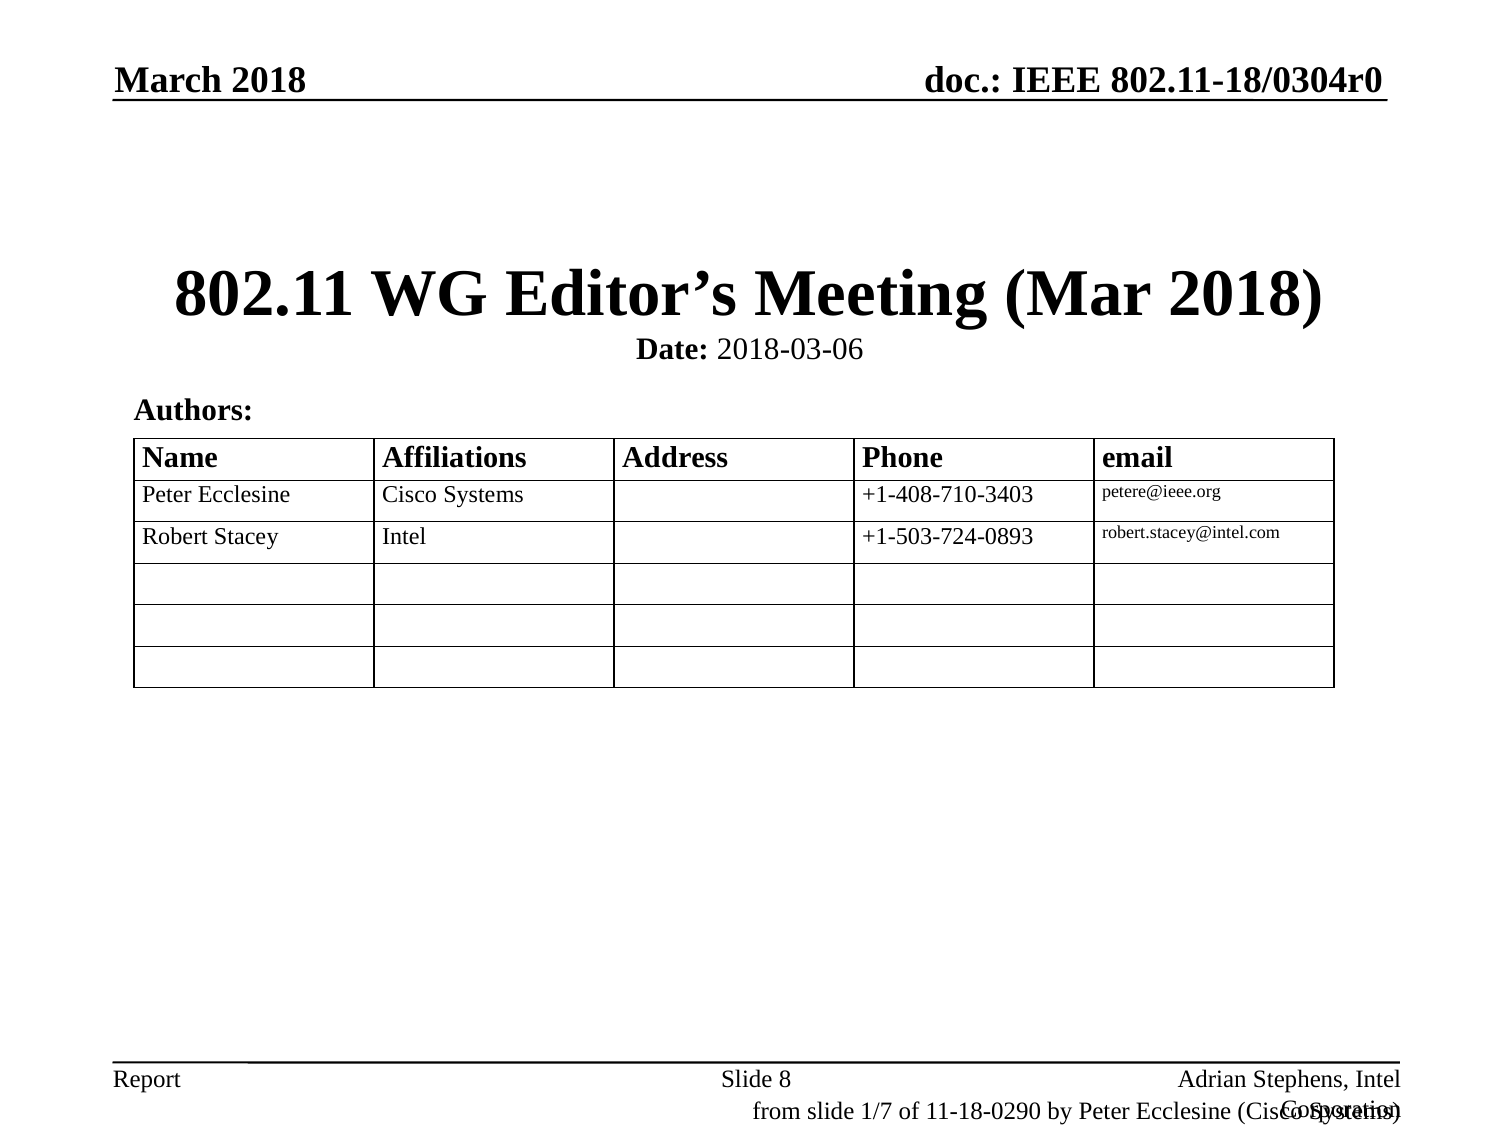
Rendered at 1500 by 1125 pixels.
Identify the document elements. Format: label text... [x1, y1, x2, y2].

title 802.11 WG Editor’s Meeting (Mar 2018) [112, 198, 1388, 380]
text_box Authors: [122, 383, 301, 431]
slide_number Slide 8 [711, 1061, 801, 1093]
text_box from slide 1/7 of 11-18-0290 by Peter Ecclesine (Cisco Systems) [343, 1087, 1417, 1125]
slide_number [114, 54, 374, 101]
footer Adrian Stephens, Intel Corporation [1074, 1061, 1402, 1087]
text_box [122, 437, 1369, 741]
subtitle Date: 2018-03-06 [225, 320, 1275, 380]
